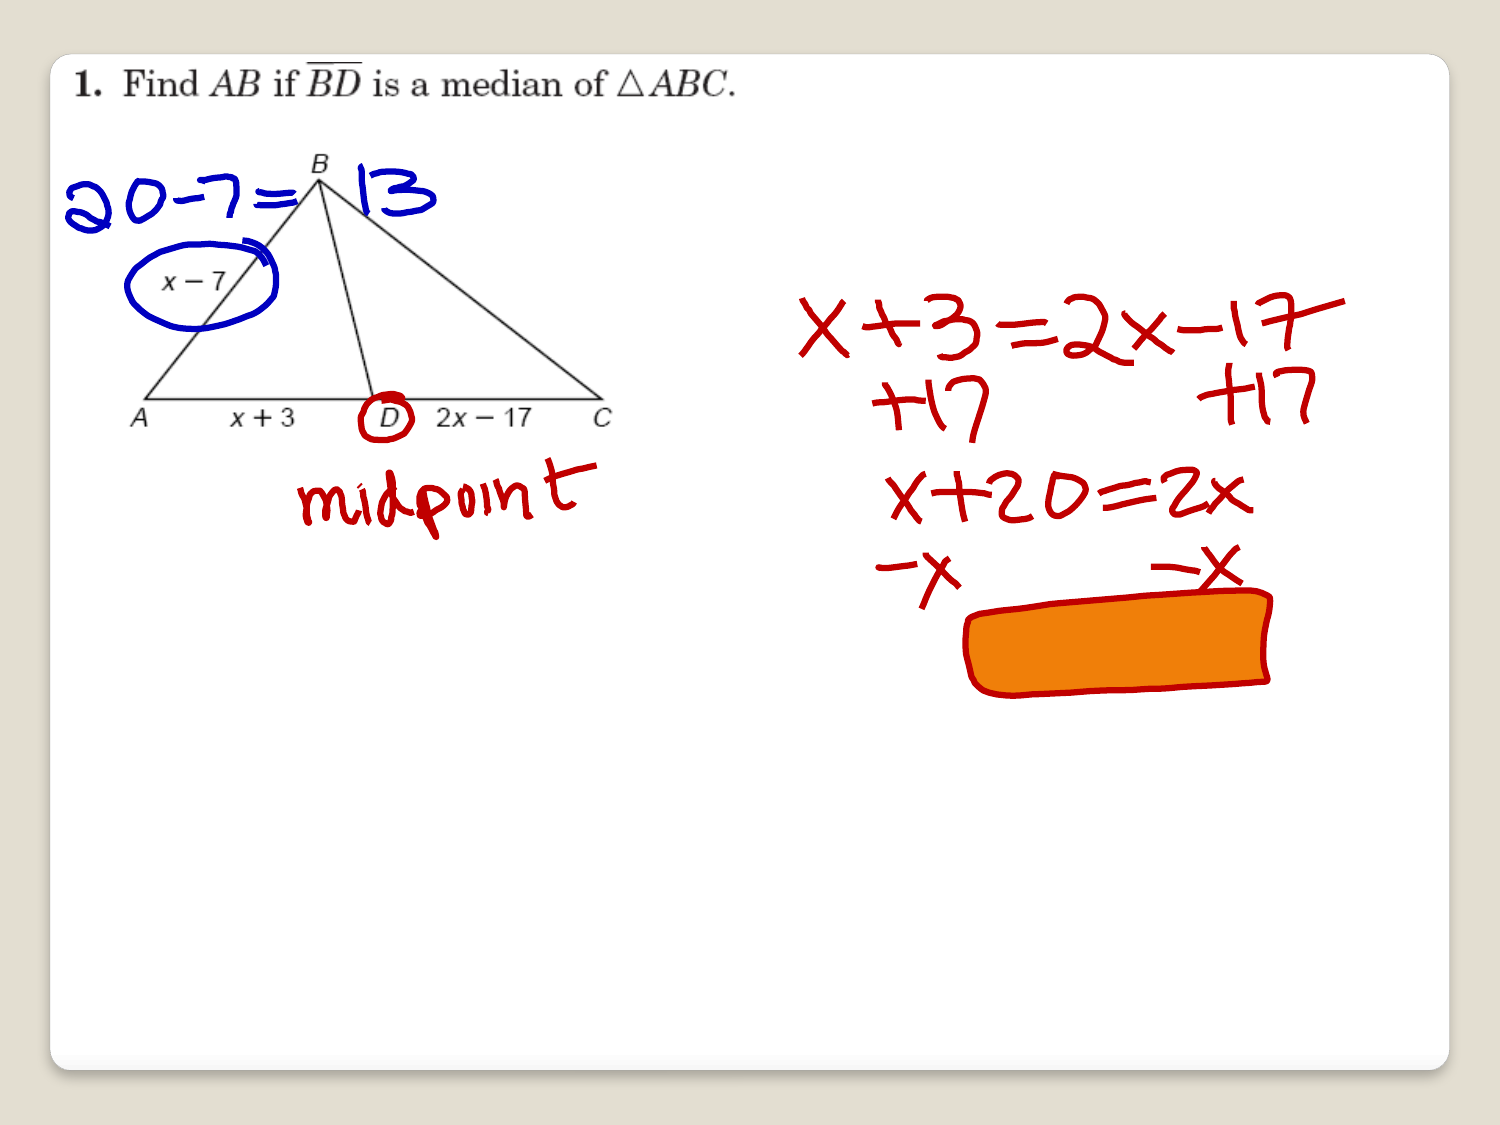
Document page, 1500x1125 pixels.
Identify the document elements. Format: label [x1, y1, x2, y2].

text_box [920, 557, 950, 610]
text_box [1269, 318, 1292, 351]
text_box [1177, 326, 1223, 332]
text_box [887, 477, 904, 501]
text_box [1203, 547, 1222, 568]
text_box [551, 477, 575, 509]
text_box [1227, 493, 1254, 512]
text_box [1147, 333, 1174, 354]
text_box [1213, 480, 1226, 493]
text_box [1047, 473, 1087, 517]
text_box [1123, 312, 1147, 334]
picture [62, 62, 755, 441]
text_box [418, 487, 448, 538]
text_box [799, 300, 845, 357]
text_box [1098, 480, 1151, 495]
text_box [877, 563, 918, 569]
text_box [927, 379, 946, 430]
text_box [1229, 392, 1233, 425]
text_box [482, 483, 489, 514]
text_box [890, 403, 900, 431]
text_box [299, 487, 360, 524]
text_box [1162, 468, 1209, 516]
text_box [955, 471, 966, 522]
text_box [872, 398, 926, 405]
text_box [926, 295, 979, 359]
text_box [1232, 300, 1247, 346]
text_box [924, 552, 940, 569]
text_box [988, 472, 1033, 521]
text_box [877, 299, 900, 345]
text_box [947, 377, 987, 443]
text_box [801, 297, 824, 327]
text_box [1133, 313, 1166, 350]
text_box [1258, 372, 1271, 423]
text_box [942, 571, 961, 589]
text_box [1227, 362, 1231, 389]
text_box [544, 464, 597, 482]
text_box [1202, 546, 1240, 588]
text_box [961, 491, 992, 496]
text_box [905, 502, 922, 523]
text_box [379, 471, 415, 525]
text_box [1011, 338, 1059, 347]
text_box [862, 324, 886, 329]
text_box [1198, 385, 1255, 400]
text_box [1261, 300, 1346, 325]
text_box [996, 321, 1048, 326]
text_box [1256, 294, 1293, 320]
text_box [1102, 497, 1157, 509]
text_box [1065, 295, 1134, 364]
text_box [884, 382, 894, 400]
text_box [931, 491, 959, 495]
text_box [494, 479, 533, 518]
text_box [361, 488, 371, 524]
text_box [1220, 566, 1243, 585]
text_box [961, 587, 1274, 700]
text_box [823, 327, 849, 356]
text_box [892, 473, 926, 520]
text_box [1150, 565, 1201, 573]
text_box [1207, 478, 1244, 514]
text_box [459, 485, 474, 516]
text_box [546, 458, 557, 476]
text_box [1275, 369, 1314, 424]
